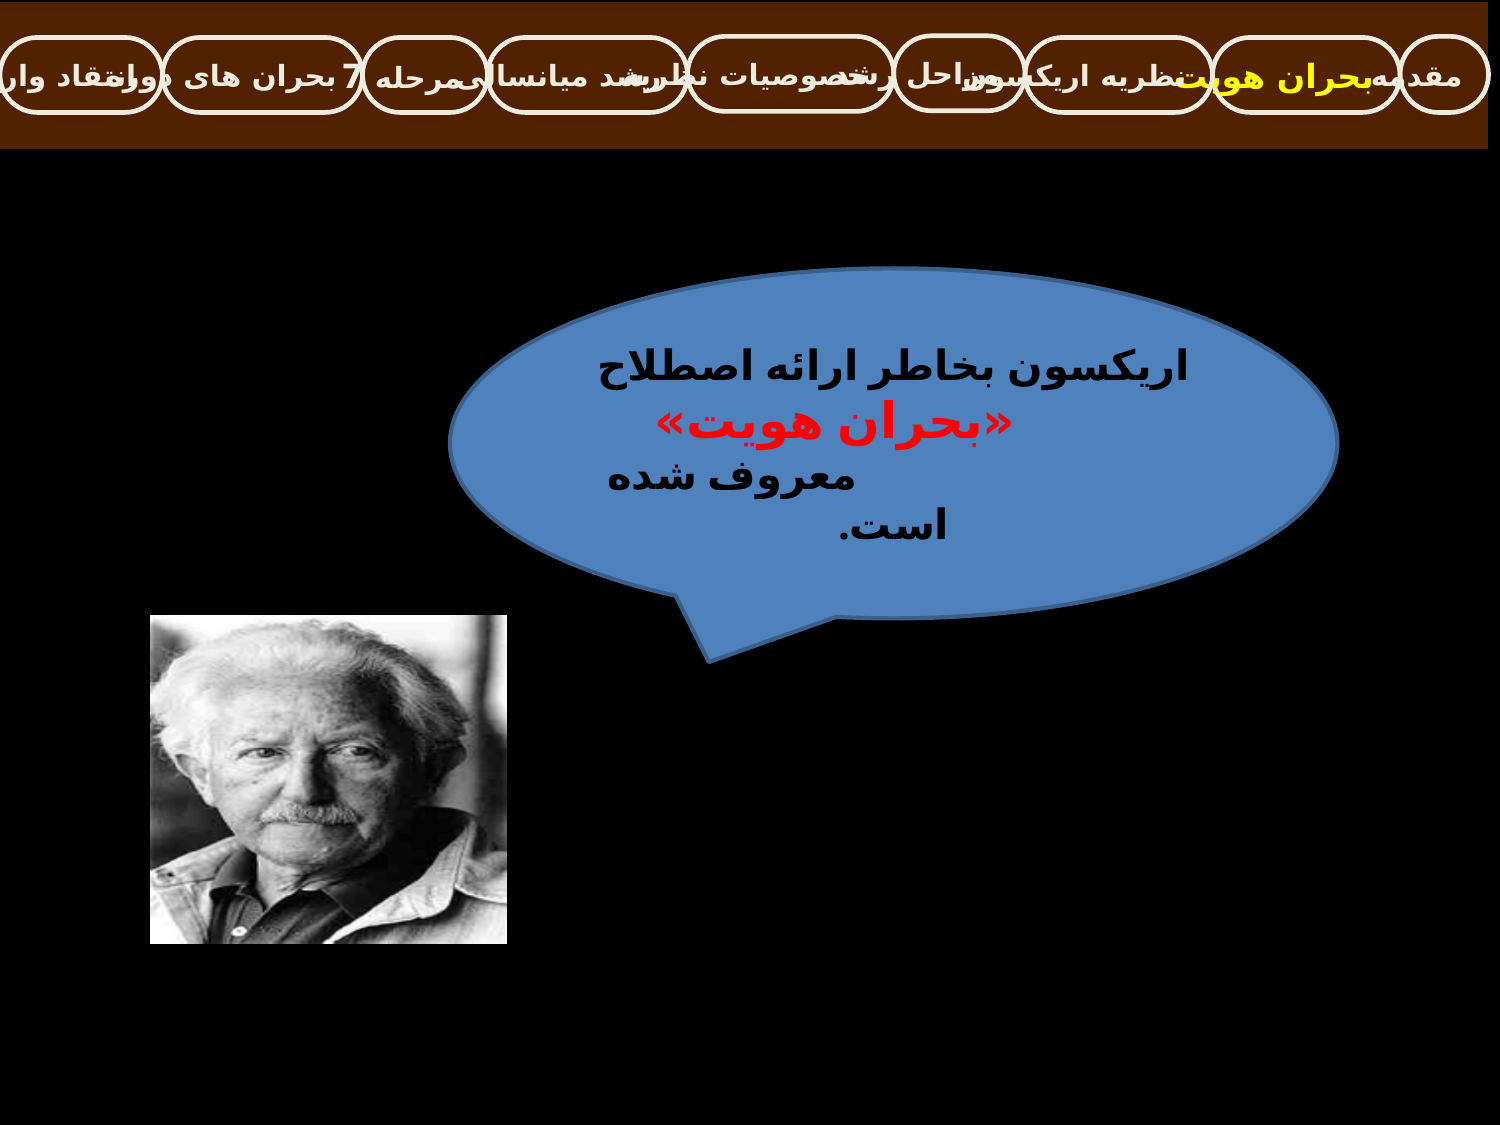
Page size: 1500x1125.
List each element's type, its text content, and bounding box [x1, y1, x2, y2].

picture [149, 615, 507, 945]
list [0, 0, 1489, 150]
text_box اریکسون بخاطر ارائه اصطلاح «بحران هویت» معروف شده‌ است. [447, 266, 1340, 665]
